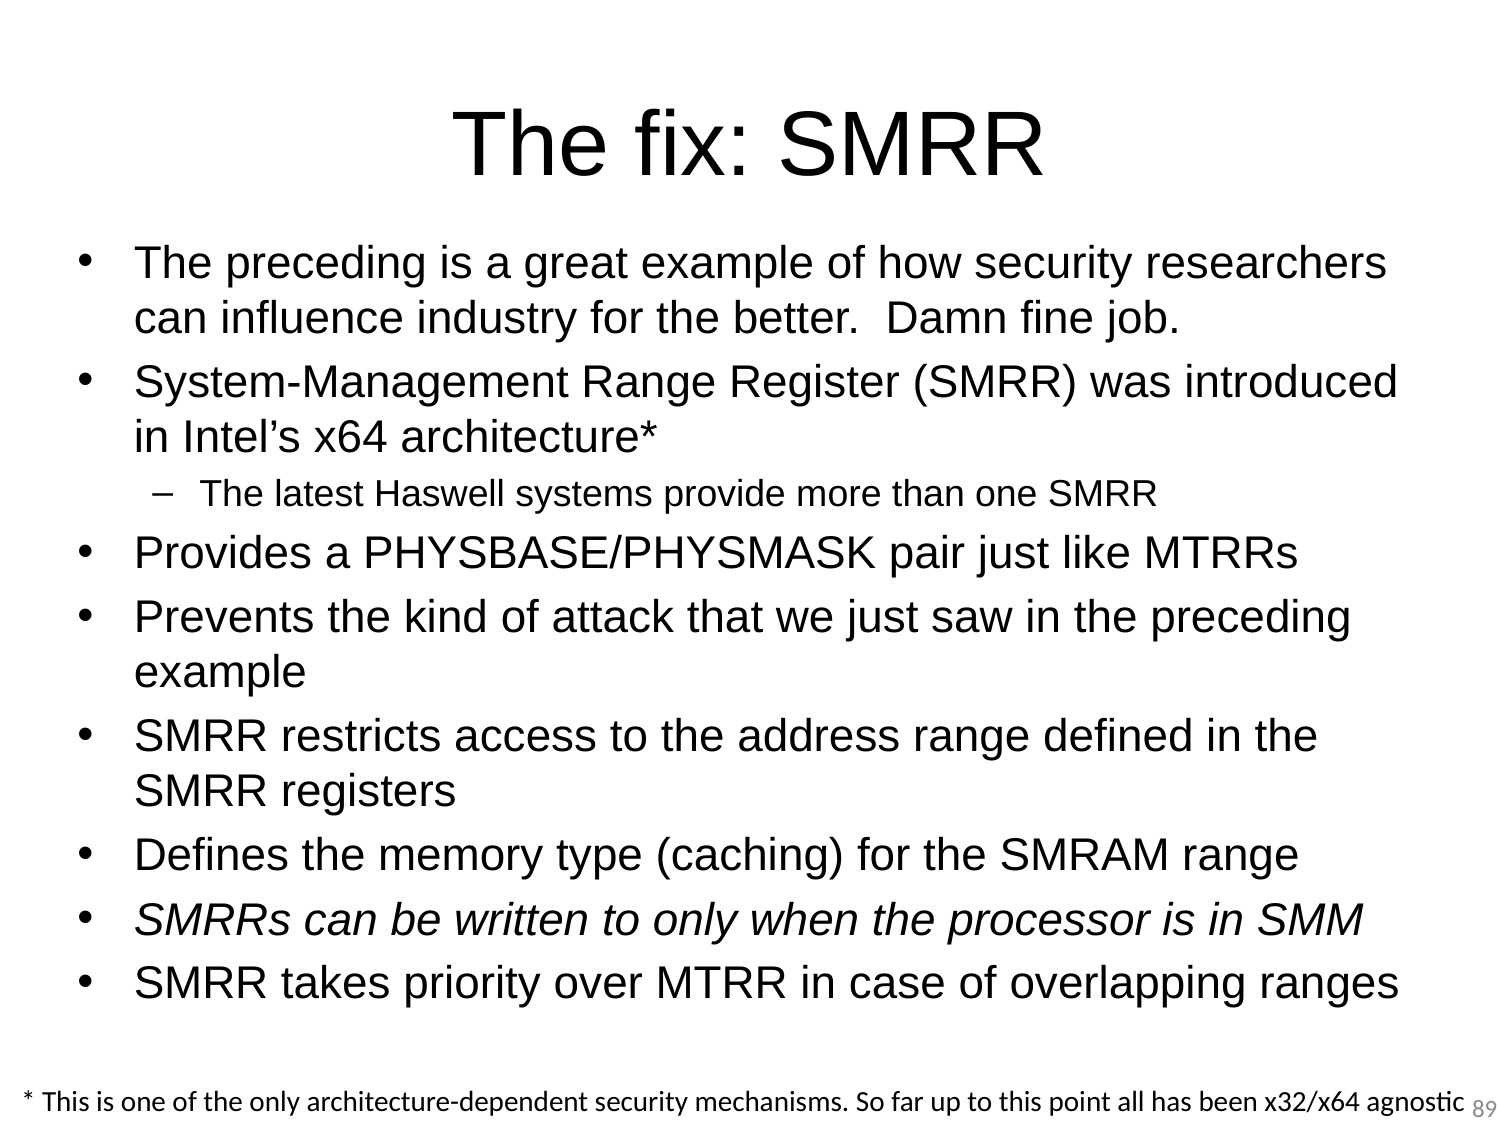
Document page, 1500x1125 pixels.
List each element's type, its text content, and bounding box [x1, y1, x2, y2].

list The preceding is a great example of how security researchers can influence industry for the better. Damn fine job. System-Management Range Register (SMRR) was introduced in Intel’s x64 architecture* The latest Haswell systems provide more than one SMRR Provides a PHYSBASE/PHYSMASK pair just like MTRRs Prevents the kind of attack that we just saw in the preceding example SMRR restricts access to the address range defined in the SMRR registers Defines the memory type (caching) for the SMRAM range SMRRs can be written to only when the processor is in SMM SMRR takes priority over MTRR in case of overlapping ranges [62, 224, 1450, 1063]
text_box * This is one of the only architecture-dependent security mechanisms. So far up to this point all has been x32/x64 agnostic [6, 1074, 1488, 1125]
title The fix: SMRR [75, 45, 1425, 224]
slide_number 89 [1162, 1077, 1500, 1125]
